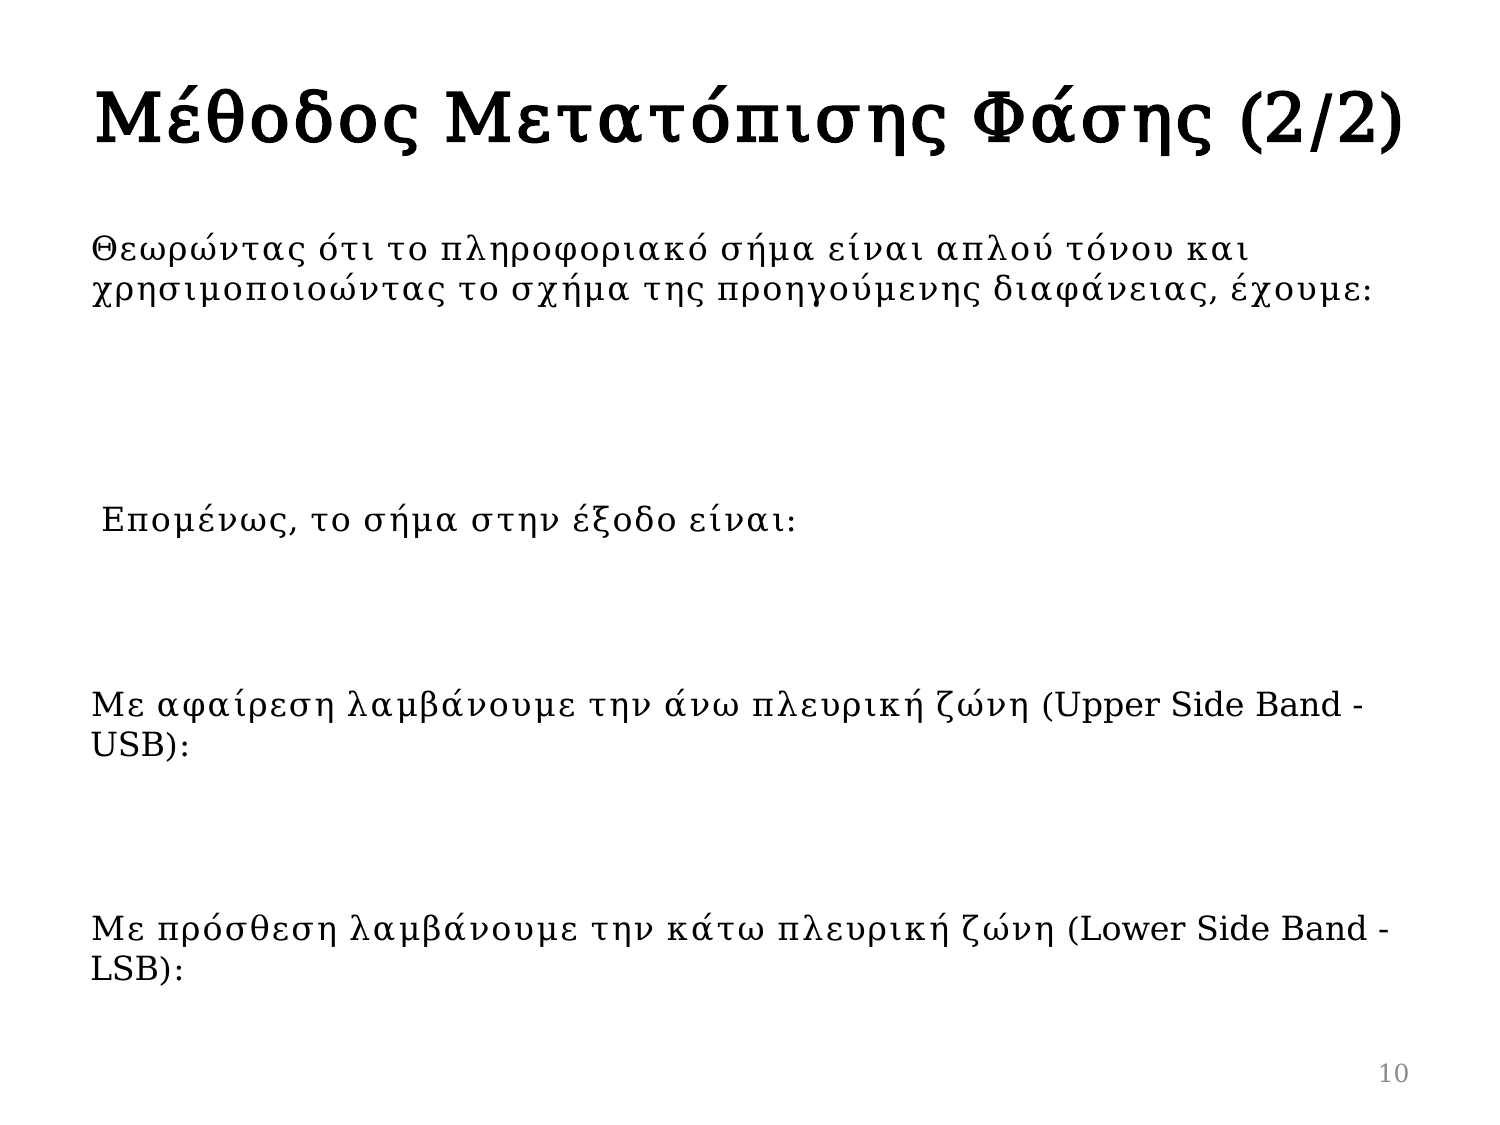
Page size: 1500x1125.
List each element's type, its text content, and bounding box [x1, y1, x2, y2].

slide_number 10 [1222, 1042, 1425, 1103]
title Μέθοδος Μετατόπισης Φάσης (2/2) [75, 20, 1425, 209]
